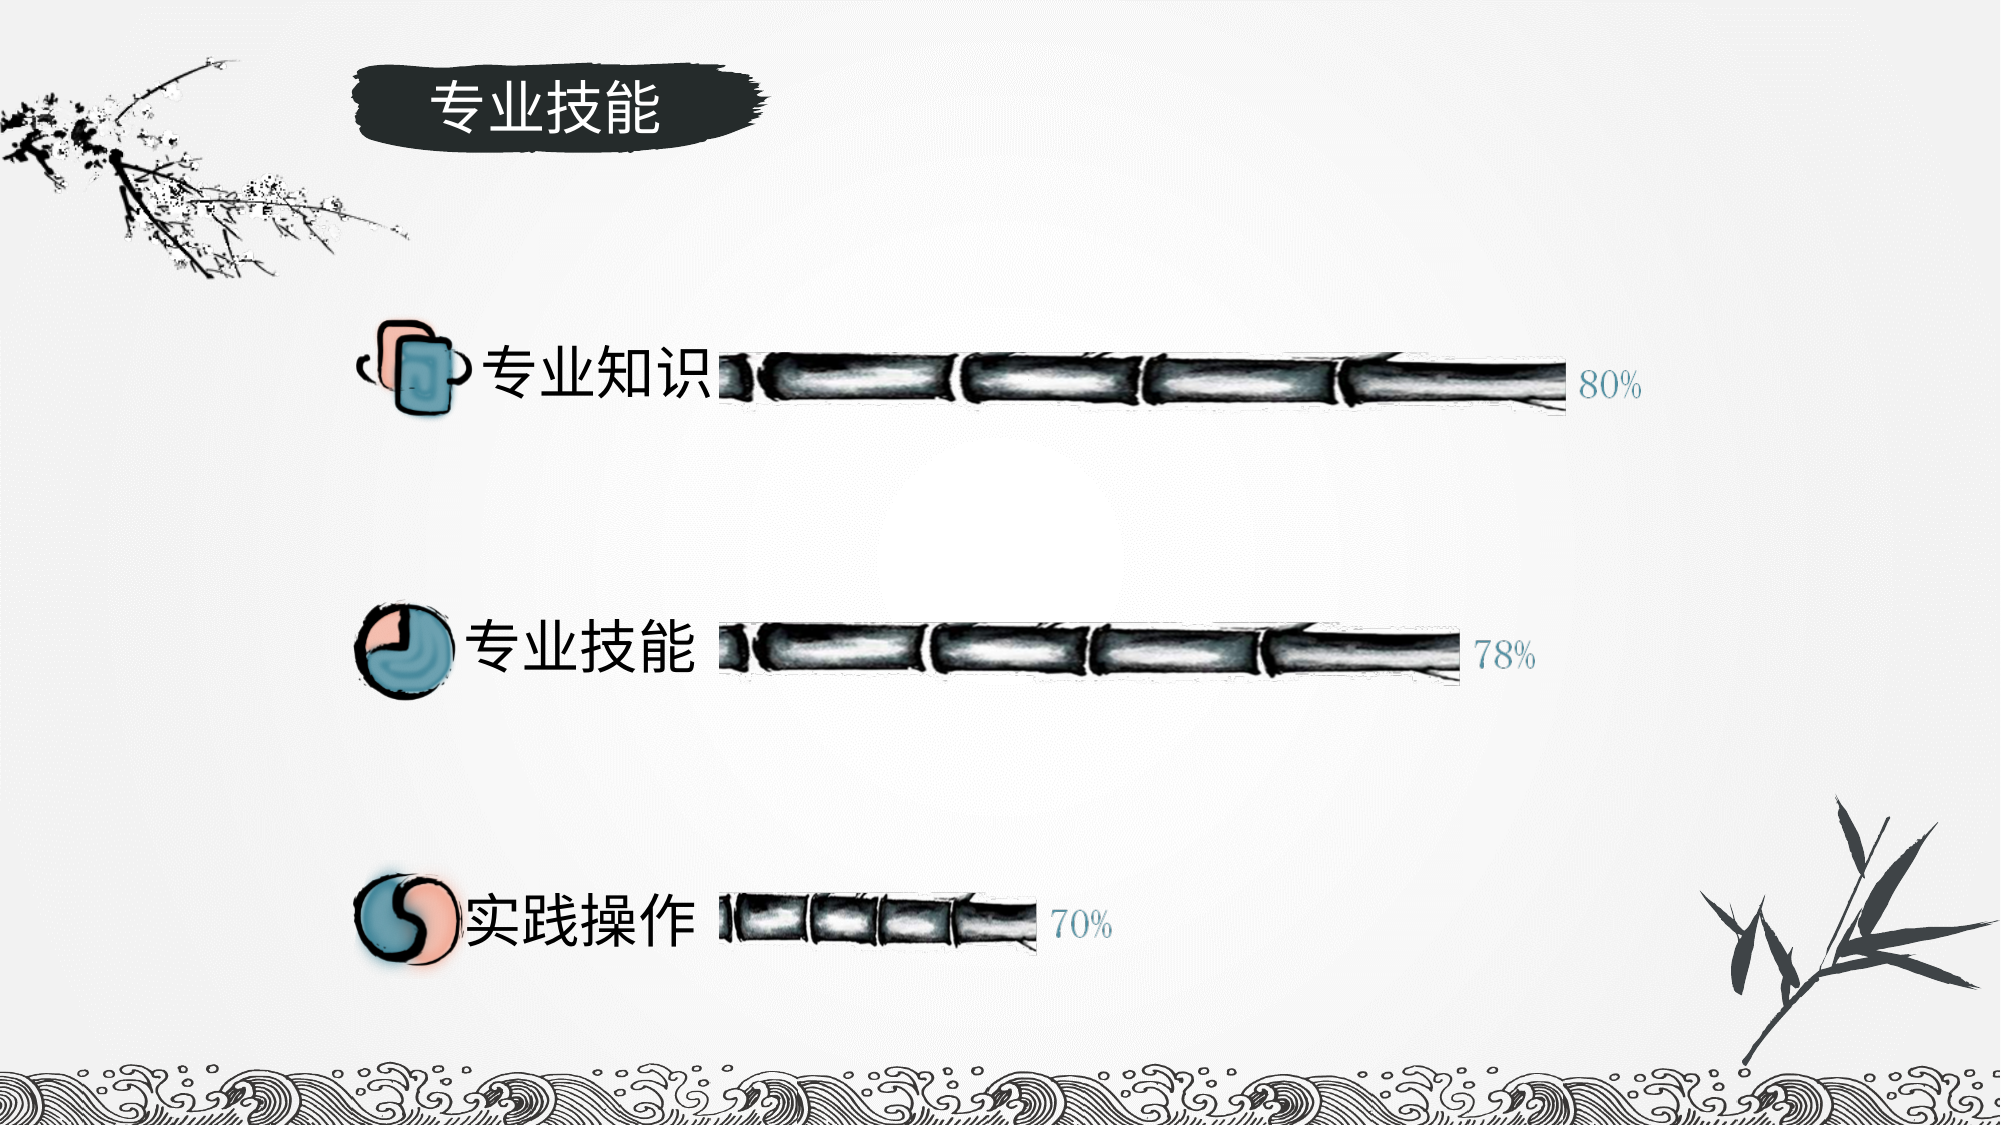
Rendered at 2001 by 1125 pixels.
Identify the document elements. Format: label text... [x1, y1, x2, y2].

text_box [0, 1061, 2000, 1125]
text_box 实践操作 [469, 876, 710, 962]
picture [1850, 924, 1861, 939]
picture [1837, 955, 1865, 963]
text_box [1709, 793, 2000, 1061]
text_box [350, 60, 772, 154]
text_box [710, 198, 1709, 1061]
text_box 专业知识 [671, 328, 710, 414]
picture [0, 0, 2001, 1125]
picture [1790, 986, 1799, 998]
picture [1709, 906, 1783, 1061]
text_box 专业技能 [466, 602, 710, 688]
